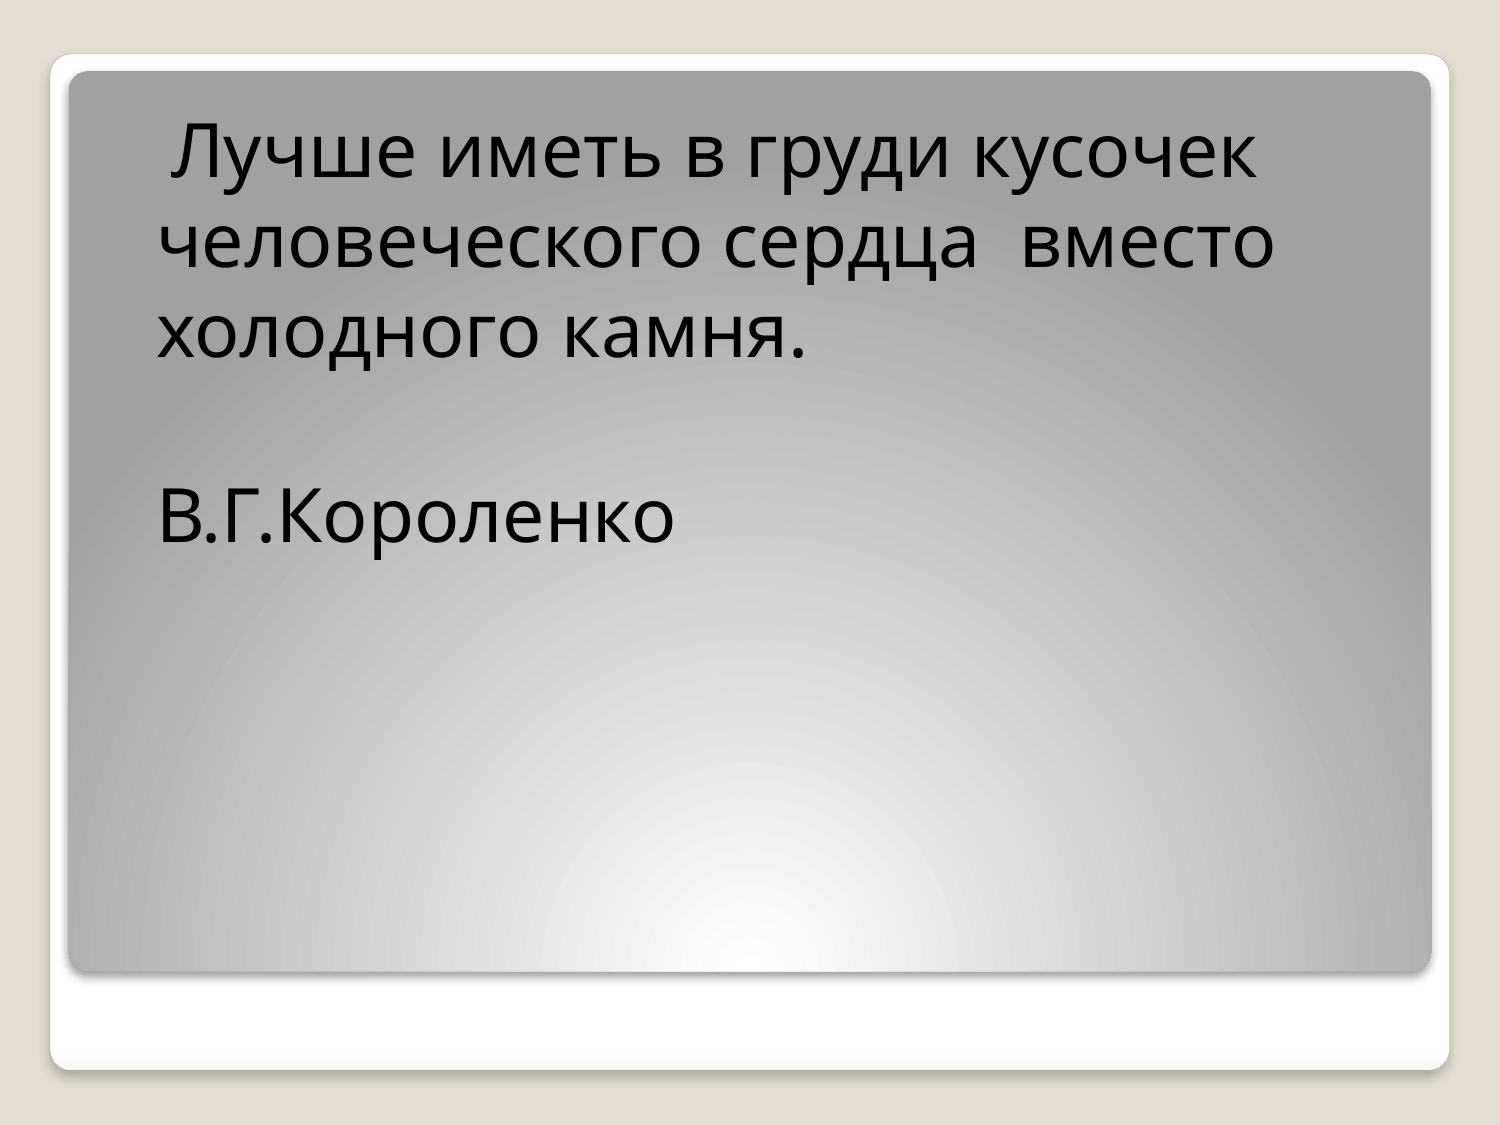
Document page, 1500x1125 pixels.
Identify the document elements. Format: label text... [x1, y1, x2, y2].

title [82, 817, 1425, 990]
list Лучше иметь в груди кусочек человеческого сердца вместо холодного камня. В.Г.Короленко [82, 86, 1425, 774]
